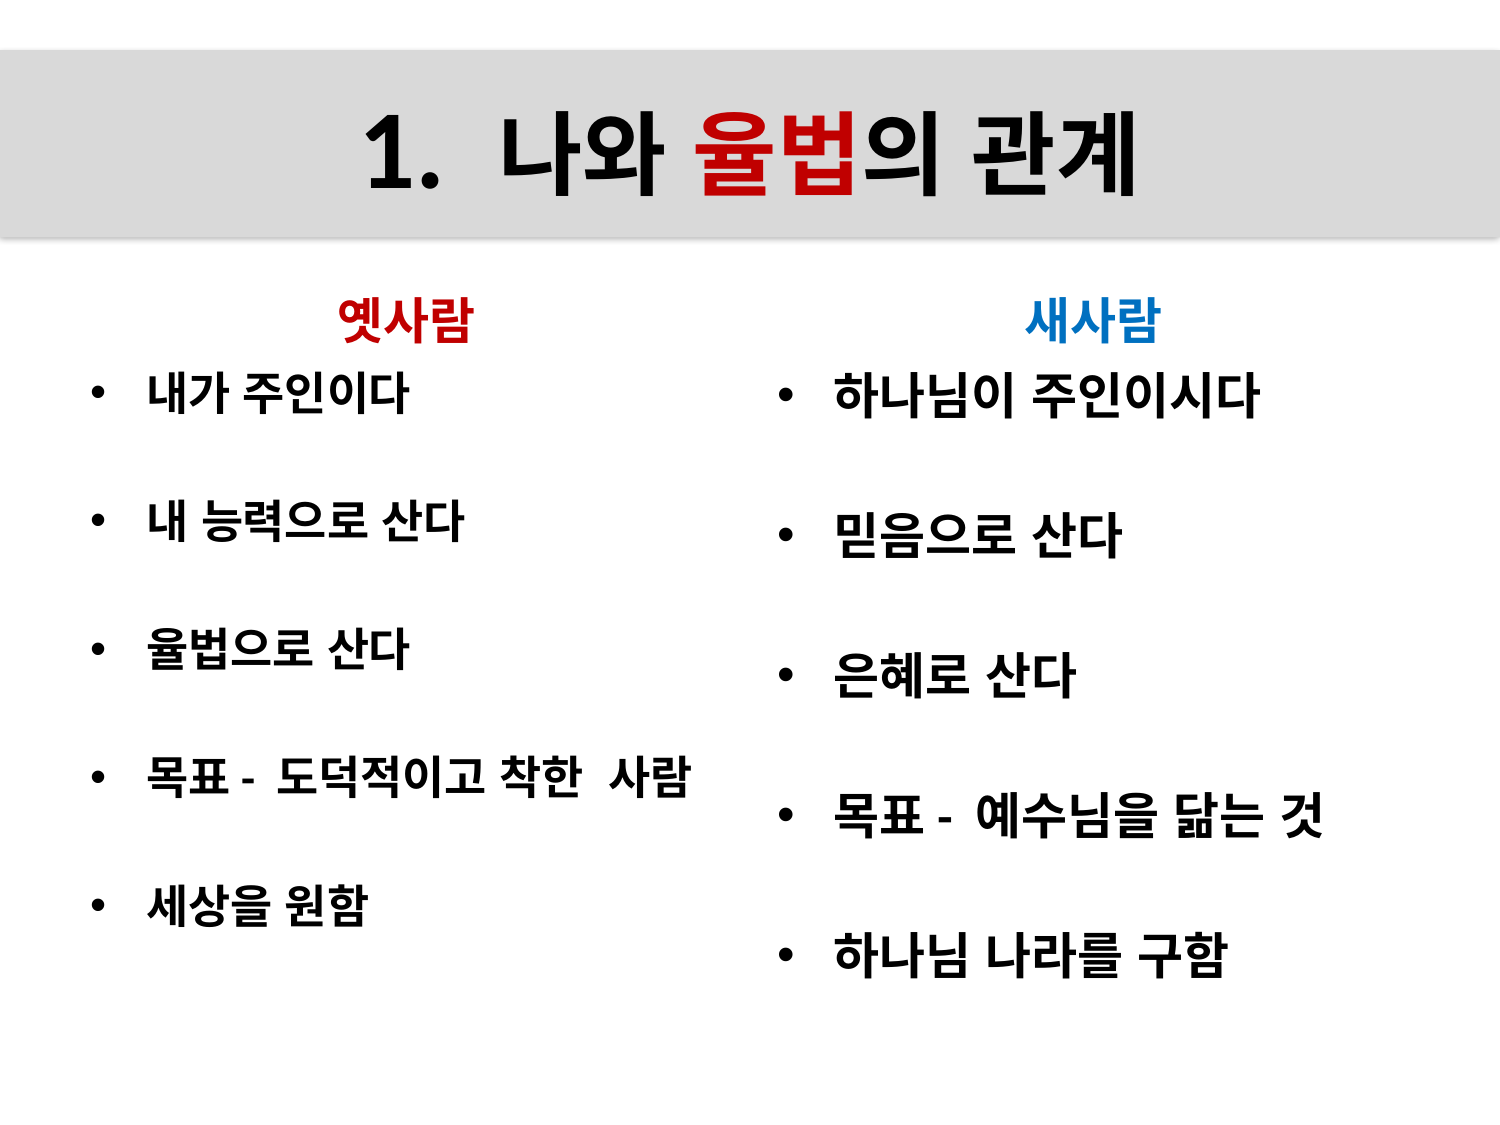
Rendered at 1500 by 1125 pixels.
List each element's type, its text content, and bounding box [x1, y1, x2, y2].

list 내가 주인이다 내 능력으로 산다 율법으로 산다 목표- 도덕적이고 착한 사람 세상을 원함 [75, 356, 738, 1005]
list 하나님이 주인이시다 믿음으로 산다 은혜로 산다 목표- 예수님을 닮는 것 하나님 나라를 구함 [761, 356, 1425, 1005]
title 1. 나와 율법의 관계 [0, 49, 1500, 238]
list 옛사람 [75, 251, 738, 356]
list 새사람 [761, 251, 1425, 356]
